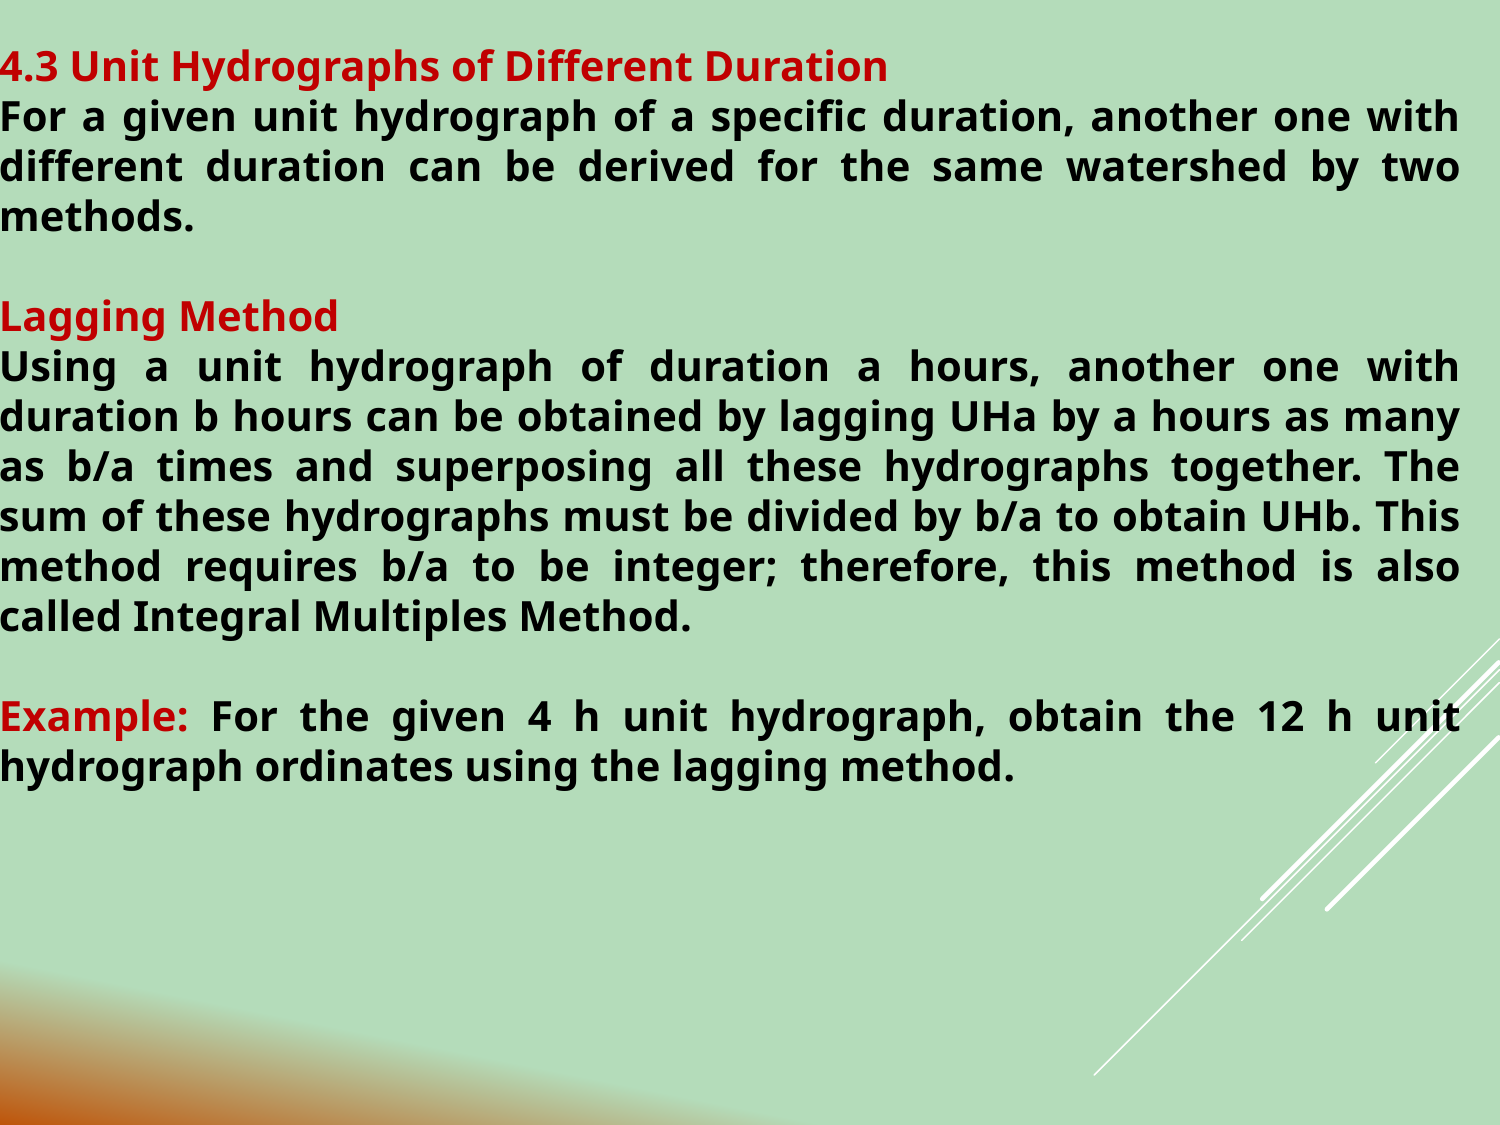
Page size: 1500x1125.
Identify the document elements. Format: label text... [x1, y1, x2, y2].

text_box 4.3 Unit Hydrographs of Different Duration For a given unit hydrograph of a specific duration, another one with different duration can be derived for the same watershed by two methods. Lagging Method Using a unit hydrograph of duration a hours, another one with duration b hours can be obtained by lagging UHa by a hours as many as b/a times and superposing all these hydrographs together. The sum of these hydrographs must be divided by b/a to obtain UHb. This method requires b/a to be integer; therefore, this method is also called Integral Multiples Method. Example: For the given 4 h unit hydrograph, obtain the 12 h unit hydrograph ordinates using the lagging method. [0, 32, 1477, 798]
